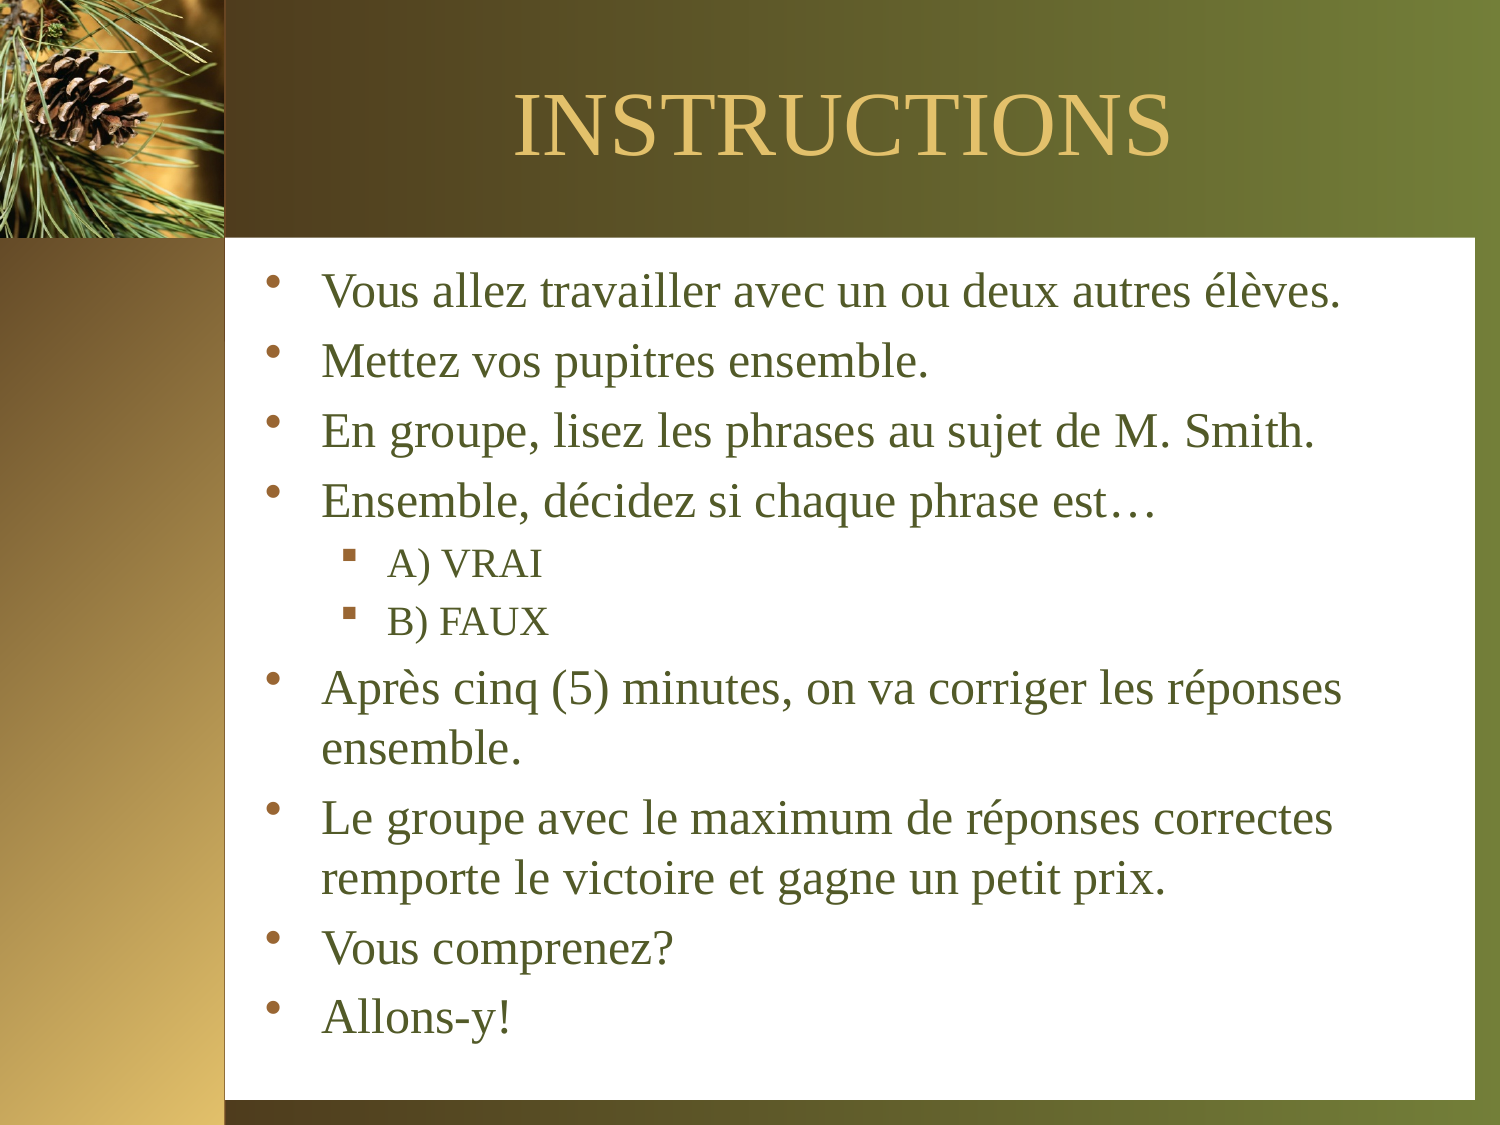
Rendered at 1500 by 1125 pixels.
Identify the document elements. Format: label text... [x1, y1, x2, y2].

list Vous allez travailler avec un ou deux autres élèves. Mettez vos pupitres ensemble. En groupe, lisez les phrases au sujet de M. Smith. Ensemble, décidez si chaque phrase est… A) VRAI B) FAUX Après cinq (5) minutes, on va corriger les réponses ensemble. Le groupe avec le maximum de réponses correctes remporte le victoire et gagne un petit prix. Vous comprenez? Allons-y! [249, 249, 1438, 1088]
title INSTRUCTIONS [249, 24, 1438, 213]
picture [0, 0, 224, 238]
